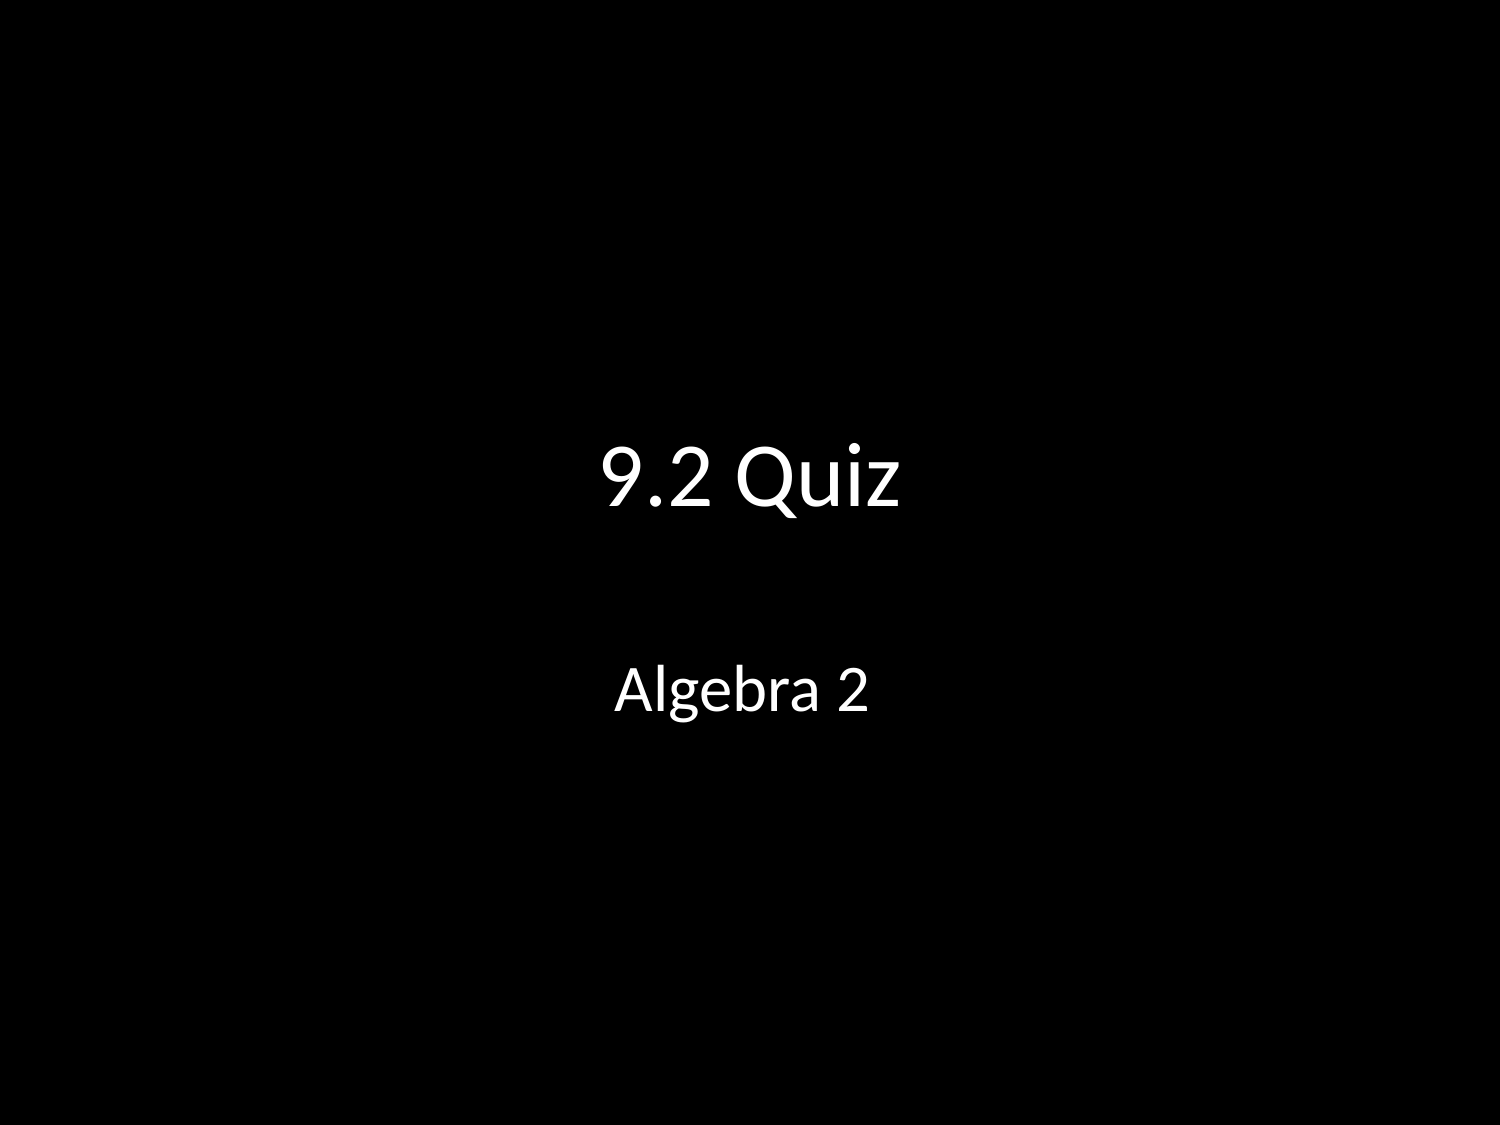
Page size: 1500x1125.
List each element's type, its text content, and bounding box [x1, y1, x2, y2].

title 9.2 Quiz [112, 349, 1388, 591]
subtitle Algebra 2 [225, 637, 1275, 925]
